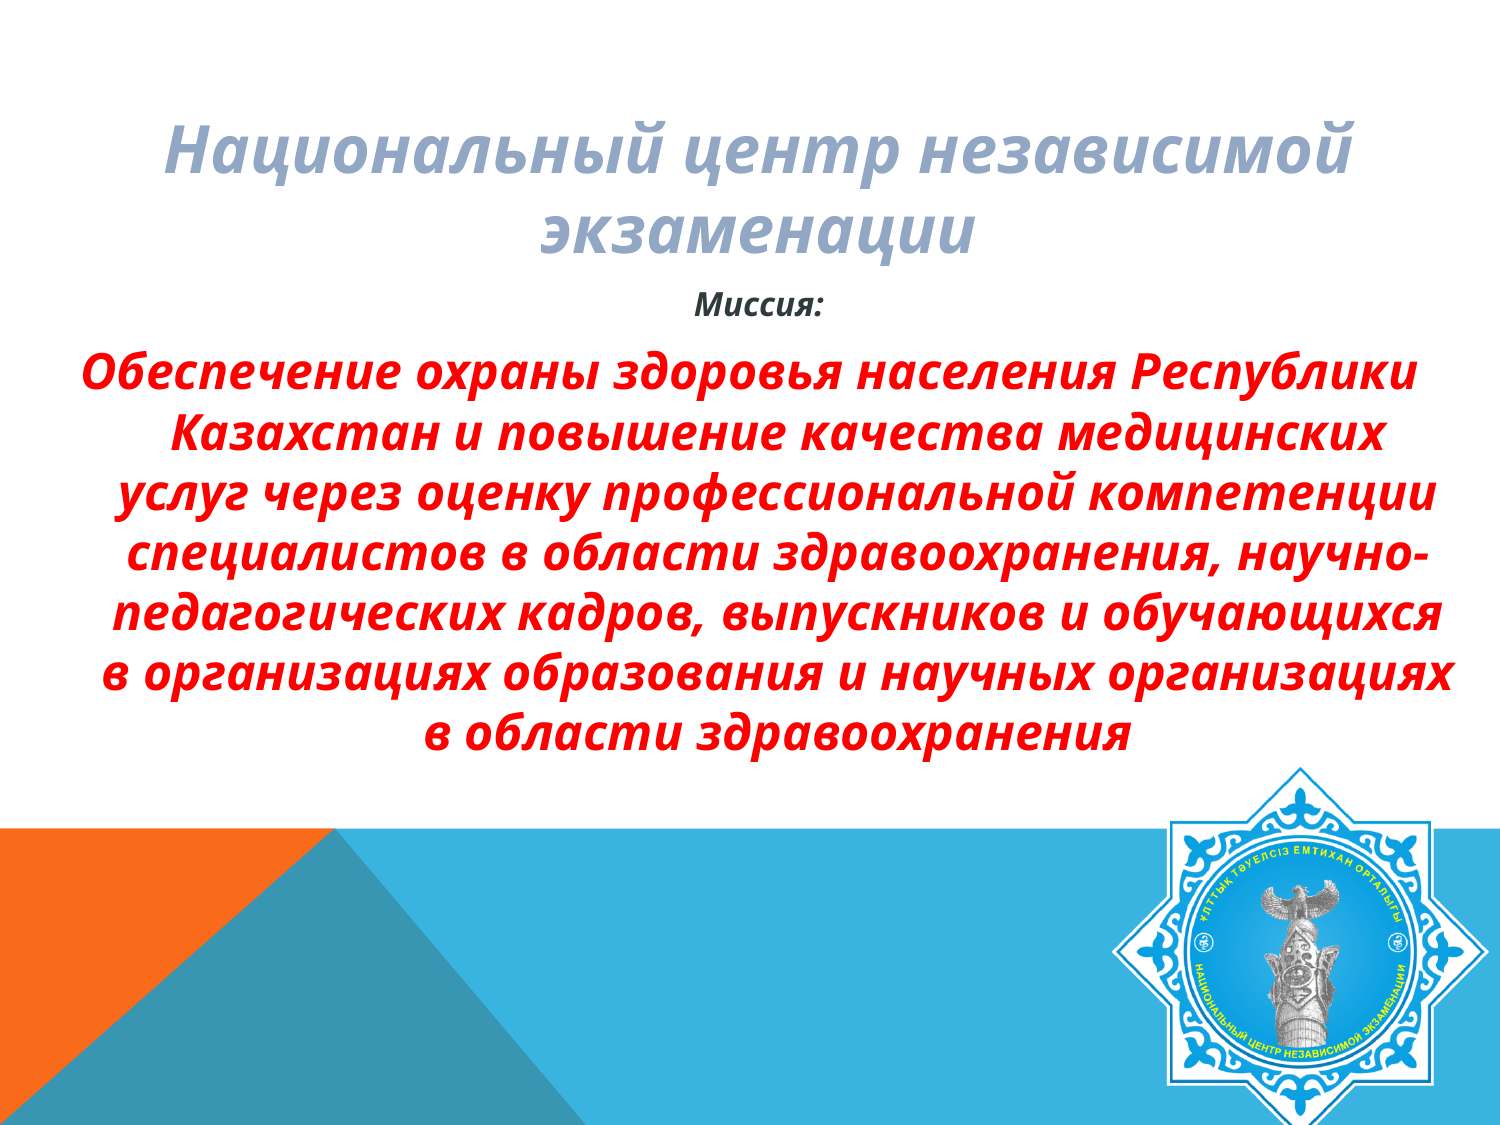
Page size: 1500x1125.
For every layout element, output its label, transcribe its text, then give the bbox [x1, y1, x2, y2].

list Национальный центр независимой экзаменации Миссия: Обеспечение охраны здоровья населения Республики Казахстан и повышение качества медицинских услуг через оценку профессиональной компетенции специалистов в области здравоохранения, научно-педагогических кадров, выпускников и обучающихся в организациях образования и научных организациях в области здравоохранения [29, 42, 1471, 1094]
picture [1099, 751, 1500, 1125]
